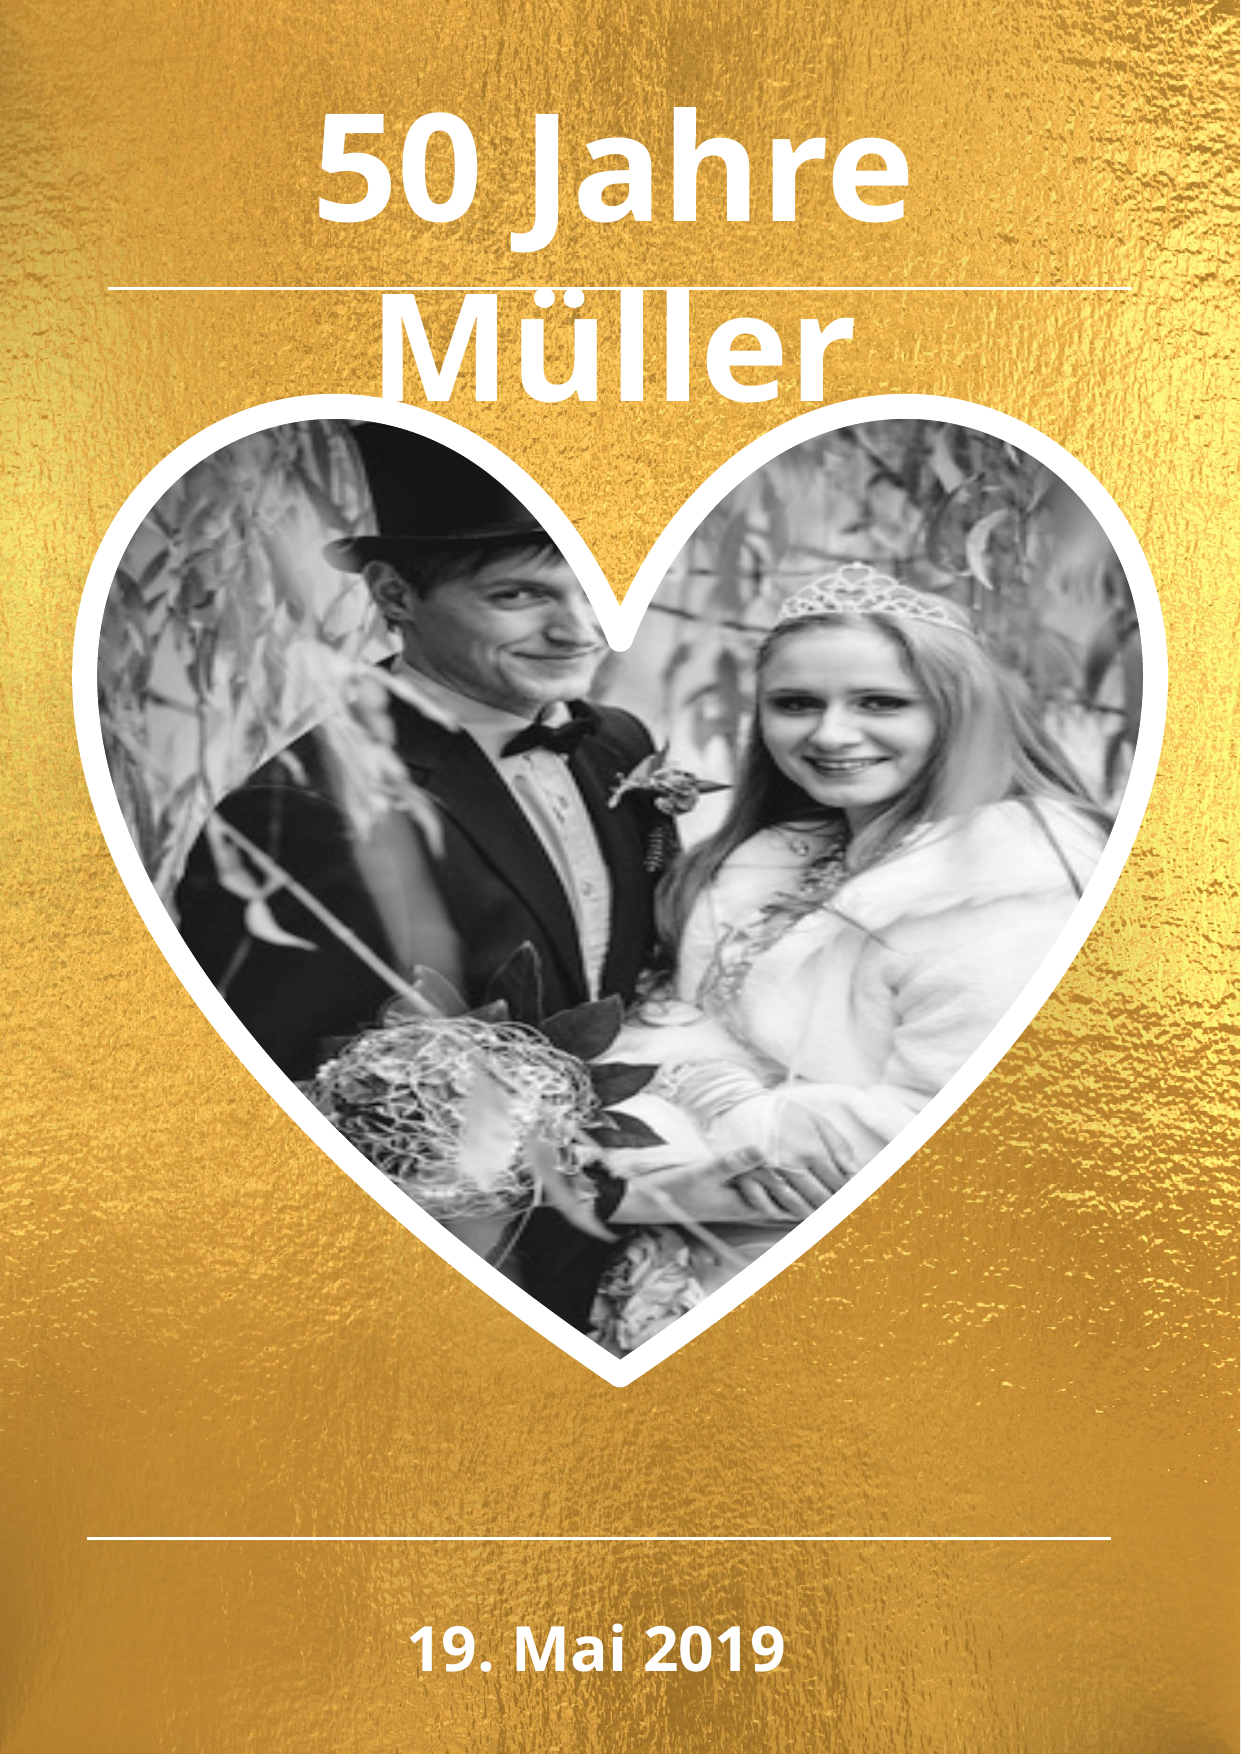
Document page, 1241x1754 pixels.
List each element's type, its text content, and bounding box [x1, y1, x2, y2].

picture [0, 0, 1241, 1754]
text_box 50 Jahre Müller [72, 56, 1155, 278]
text_box 19. Mai 2019 [130, 1593, 1062, 1698]
